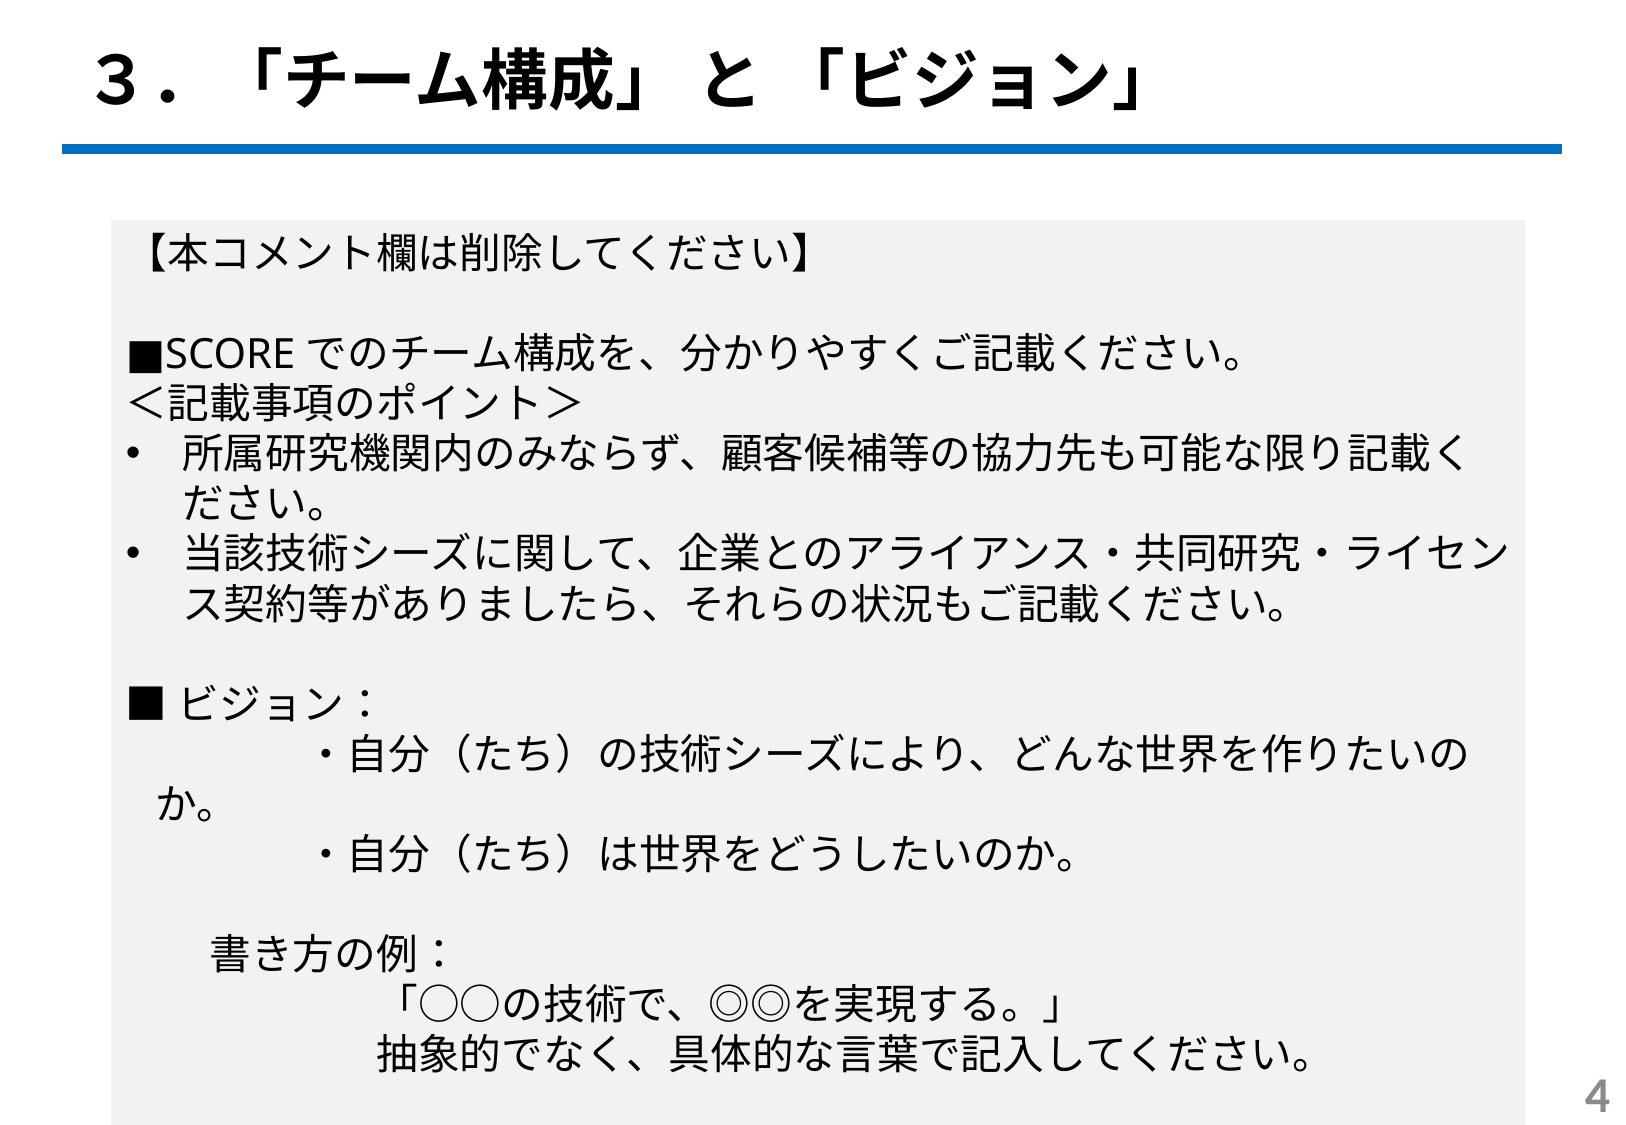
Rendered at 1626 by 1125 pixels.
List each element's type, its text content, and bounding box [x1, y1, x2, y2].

slide_number 4 [1245, 1062, 1625, 1123]
text_box 【本コメント欄は削除してください】 ■SCOREでのチーム構成を、分かりやすくご記載ください。 ＜記載事項のポイント＞ 所属研究機関内のみならず、顧客候補等の協力先も可能な限り記載ください。 当該技術シーズに関して、企業とのアライアンス・共同研究・ライセンス契約等がありましたら、それらの状況もご記載ください。 ■ビジョン： ・自分（たち）の技術シーズにより、どんな世界を作りたいのか。 ・自分（たち）は世界をどうしたいのか。 書き方の例： 「○○の技術で、◎◎を実現する。」 抽象的でなく、具体的な言葉で記入してください。 [111, 219, 1526, 1125]
text_box ３．「チーム構成」 と 「ビジョン」 [68, 30, 1569, 126]
